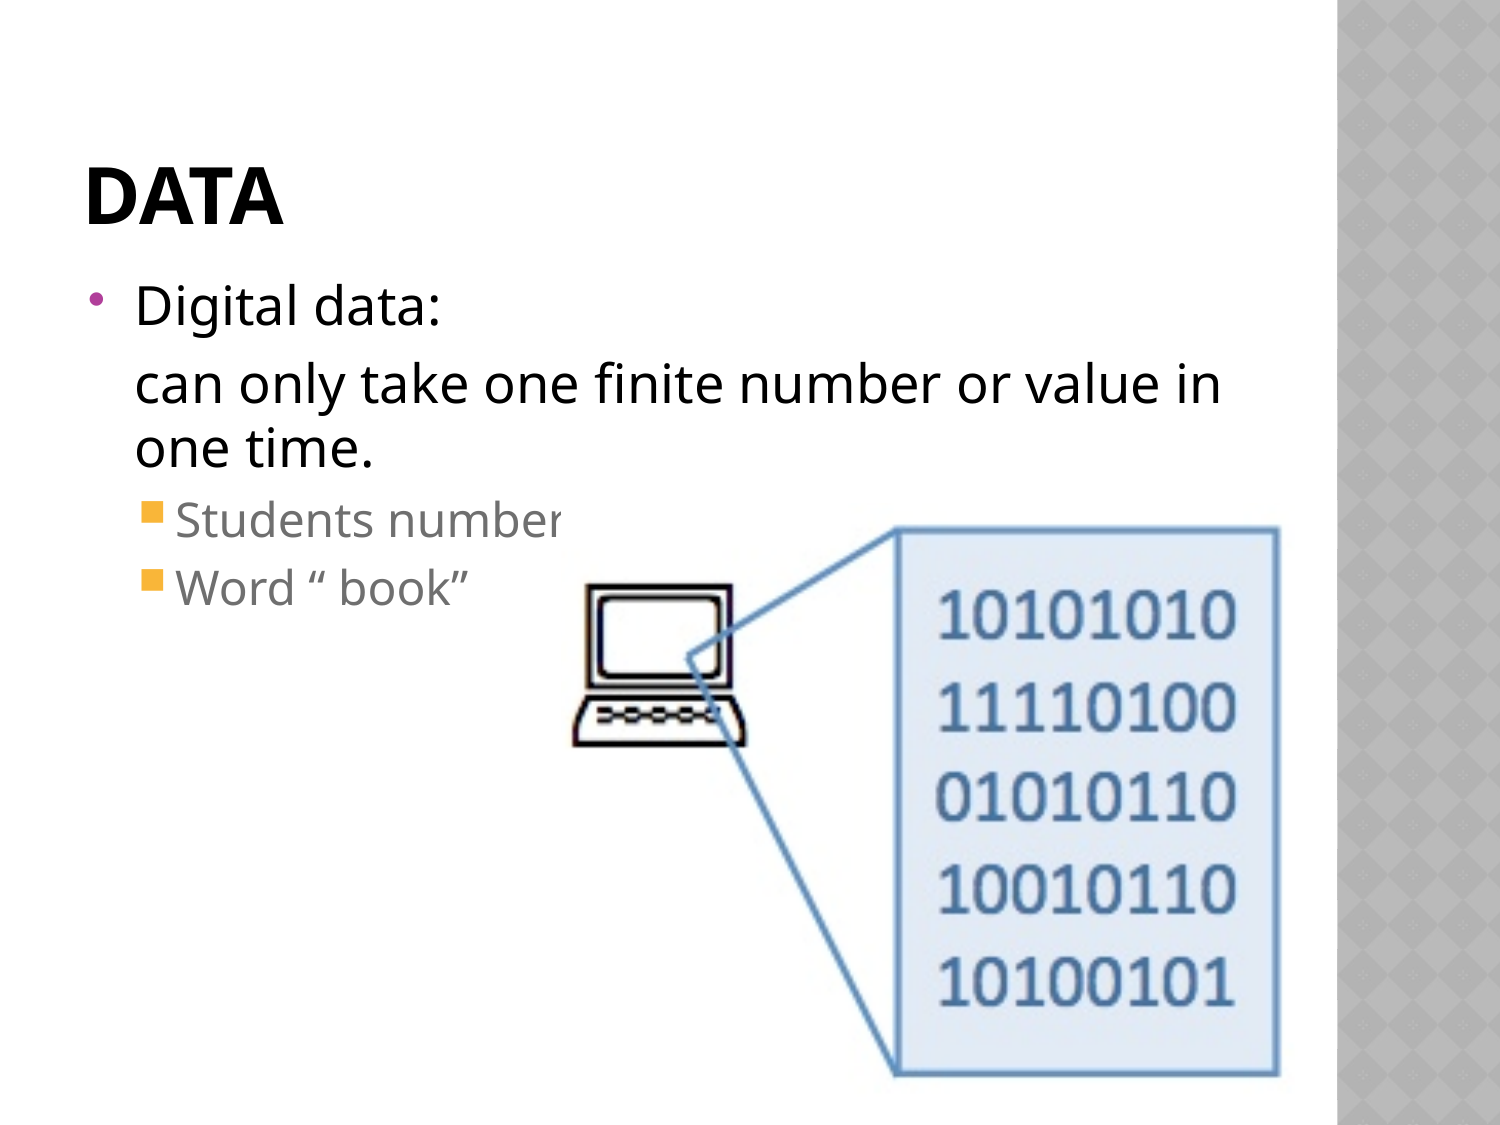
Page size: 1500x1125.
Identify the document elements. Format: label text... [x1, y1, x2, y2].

picture [560, 502, 1330, 1107]
list Digital data: can only take one finite number or value in one time. Students number Word “ book” [75, 264, 1263, 1059]
title data [75, 52, 1263, 240]
